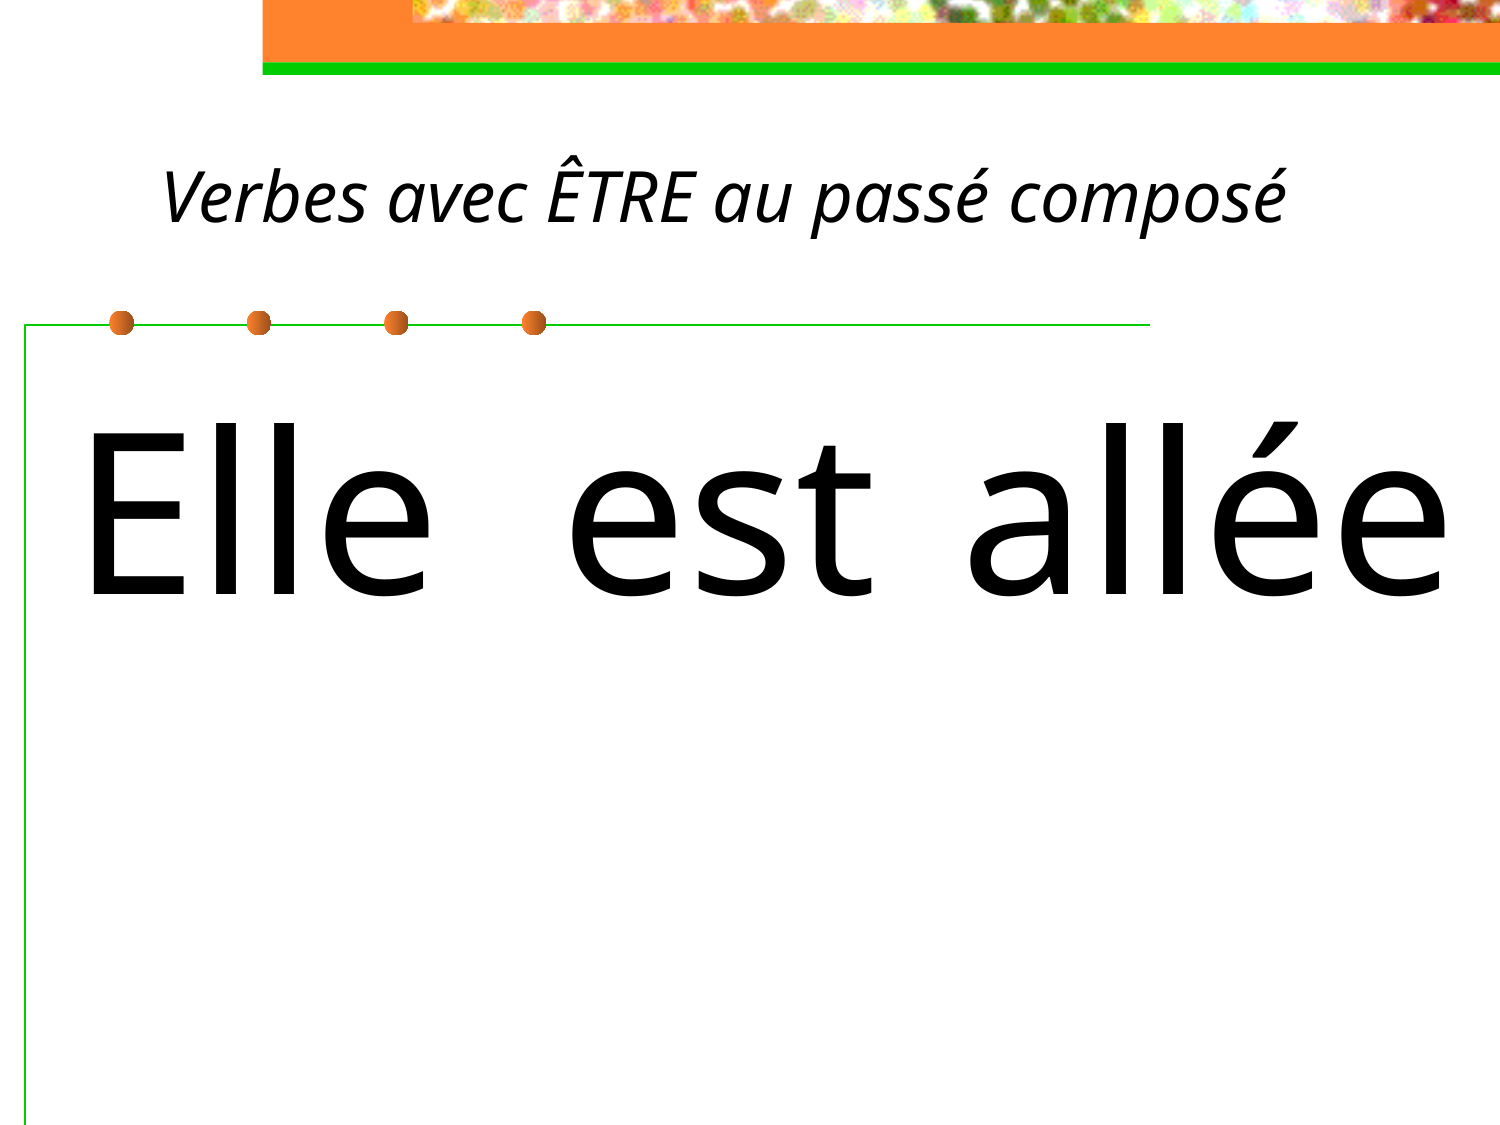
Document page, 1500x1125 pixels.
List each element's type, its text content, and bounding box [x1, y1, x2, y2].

text_box est [462, 362, 905, 650]
title Verbes avec ÊTRE au passé composé [87, 99, 1363, 288]
picture [412, 0, 1500, 23]
text_box allée [905, 362, 1500, 650]
list Elle [50, 362, 462, 650]
